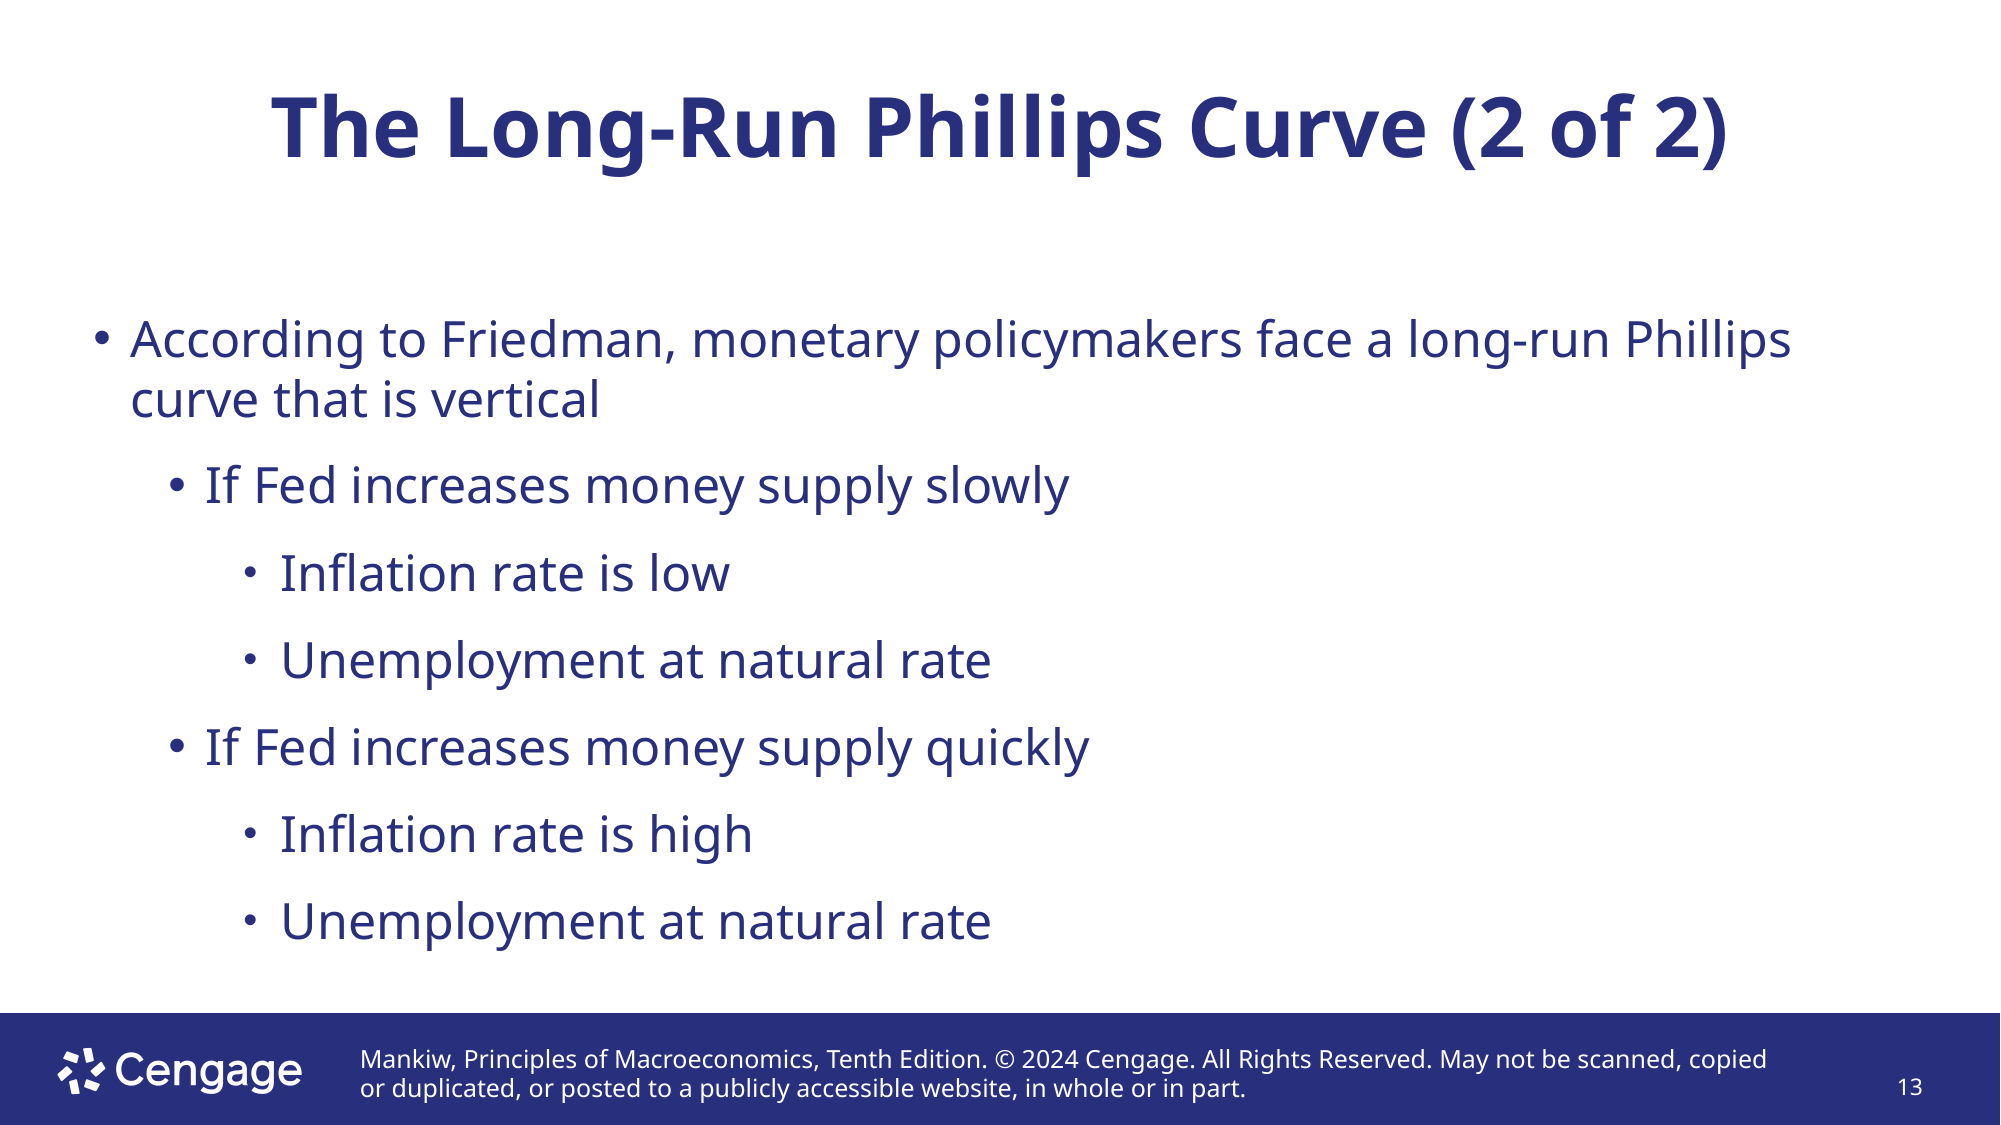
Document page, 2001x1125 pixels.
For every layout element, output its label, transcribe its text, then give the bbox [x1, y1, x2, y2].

list According to Friedman, monetary policymakers face a long-run Phillips curve that is vertical If Fed increases money supply slowly Inflation rate is low Unemployment at natural rate If Fed increases money supply quickly Inflation rate is high Unemployment at natural rate [78, 299, 1923, 1014]
title The Long-Run Phillips Curve (2 of 2) [78, 77, 1923, 278]
picture [30, 1020, 329, 1122]
